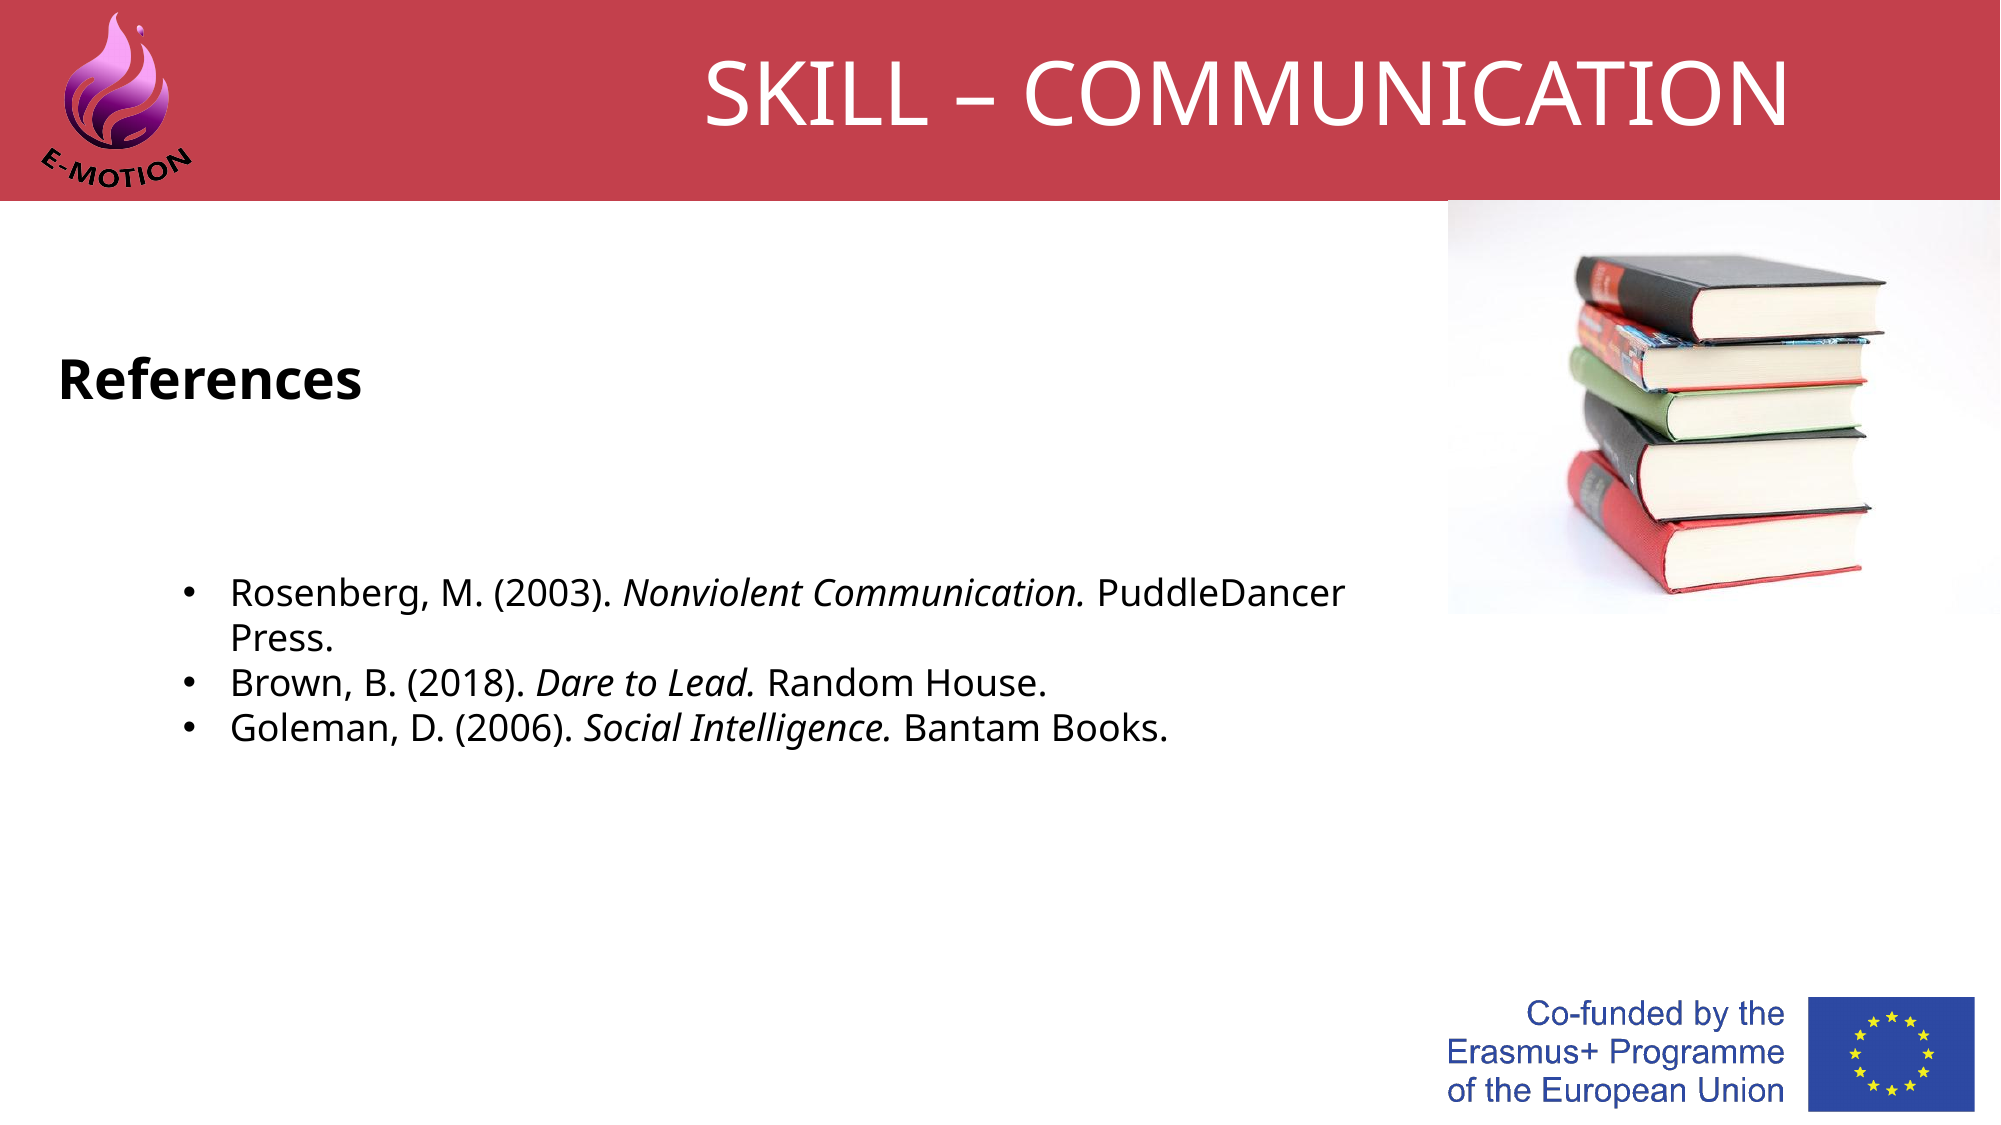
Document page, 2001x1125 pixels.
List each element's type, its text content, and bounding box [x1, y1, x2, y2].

list References [42, 286, 1443, 421]
picture [1448, 200, 2000, 614]
picture [1396, 995, 1975, 1116]
text_box SKILL – COMMUNICATION [551, 28, 1810, 304]
text_box Rosenberg, M. (2003). Nonviolent Communication. PuddleDancer Press. Brown, B. (2018). Dare to Lead. Random House. Goleman, D. (2006). Social Intelligence. Bantam Books. [167, 561, 1410, 757]
picture [0, 0, 253, 247]
